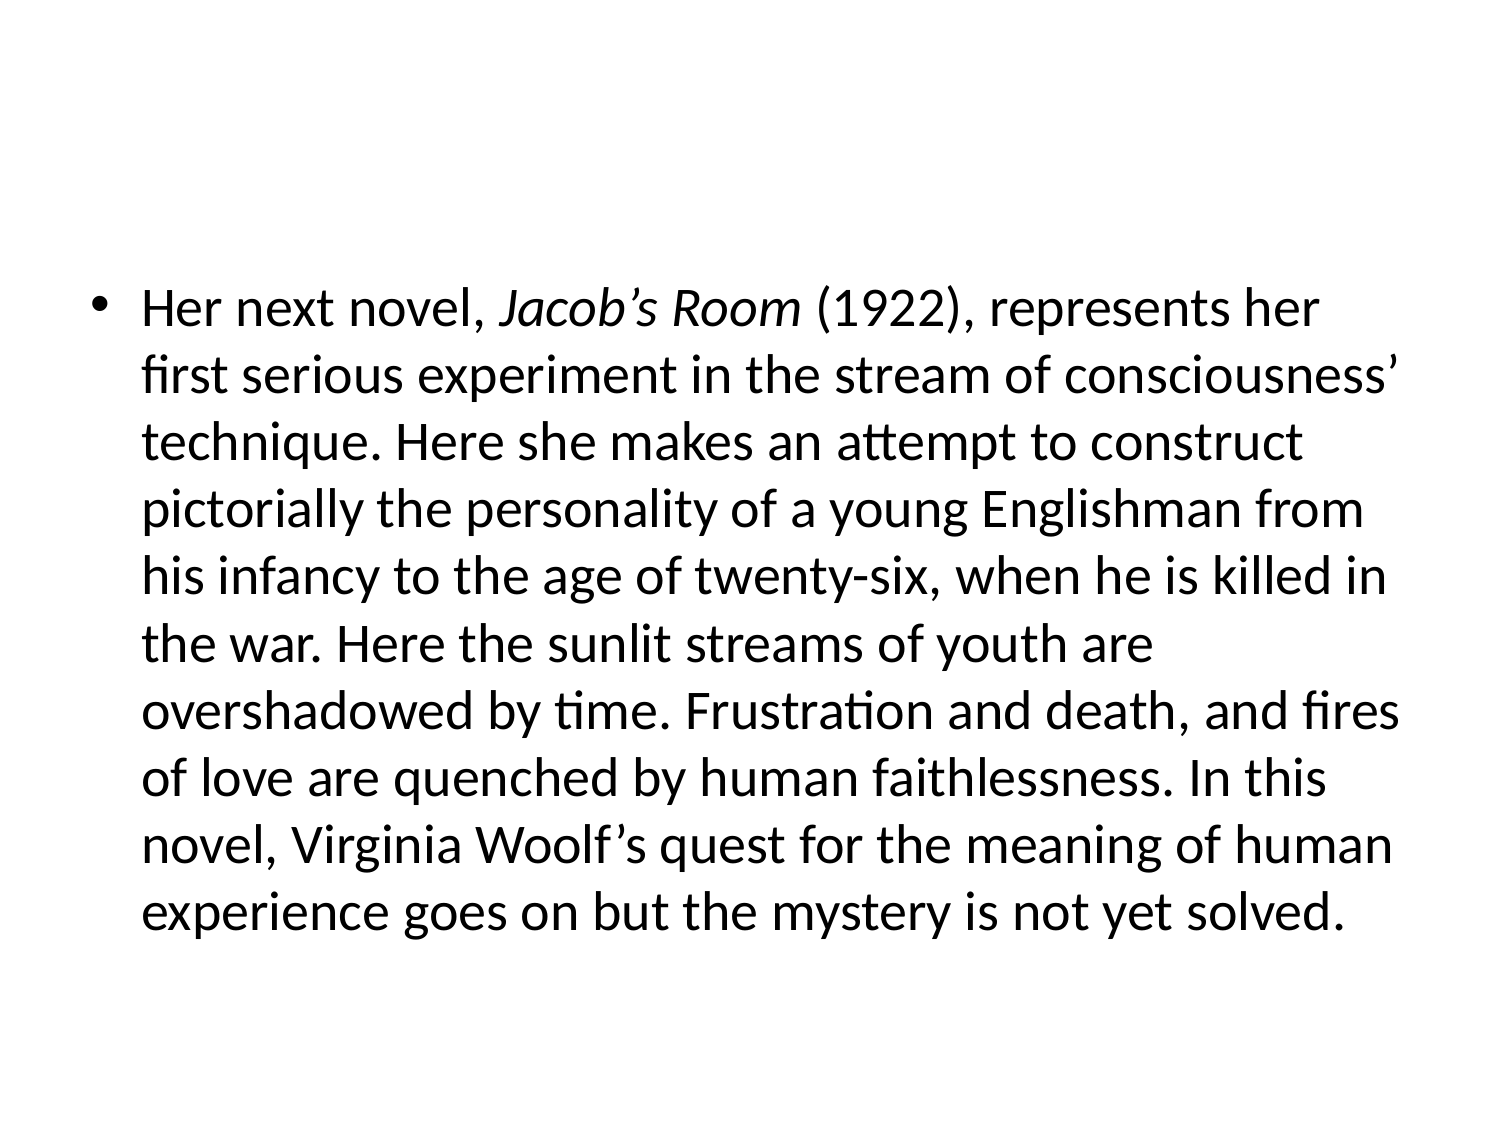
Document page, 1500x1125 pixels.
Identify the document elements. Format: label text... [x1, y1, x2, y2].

list Her next novel, Jacob’s Room (1922), represents her first serious experiment in the stream of consciousness’ technique. Here she makes an attempt to construct pictorially the personality of a young Englishman from his infancy to the age of twenty-six, when he is killed in the war. Here the sunlit streams of youth are overshadowed by time. Frustration and death, and fires of love are quenched by human faithlessness. In this novel, Virginia Woolf’s quest for the meaning of human experience goes on but the mystery is not yet solved. [75, 262, 1425, 1005]
